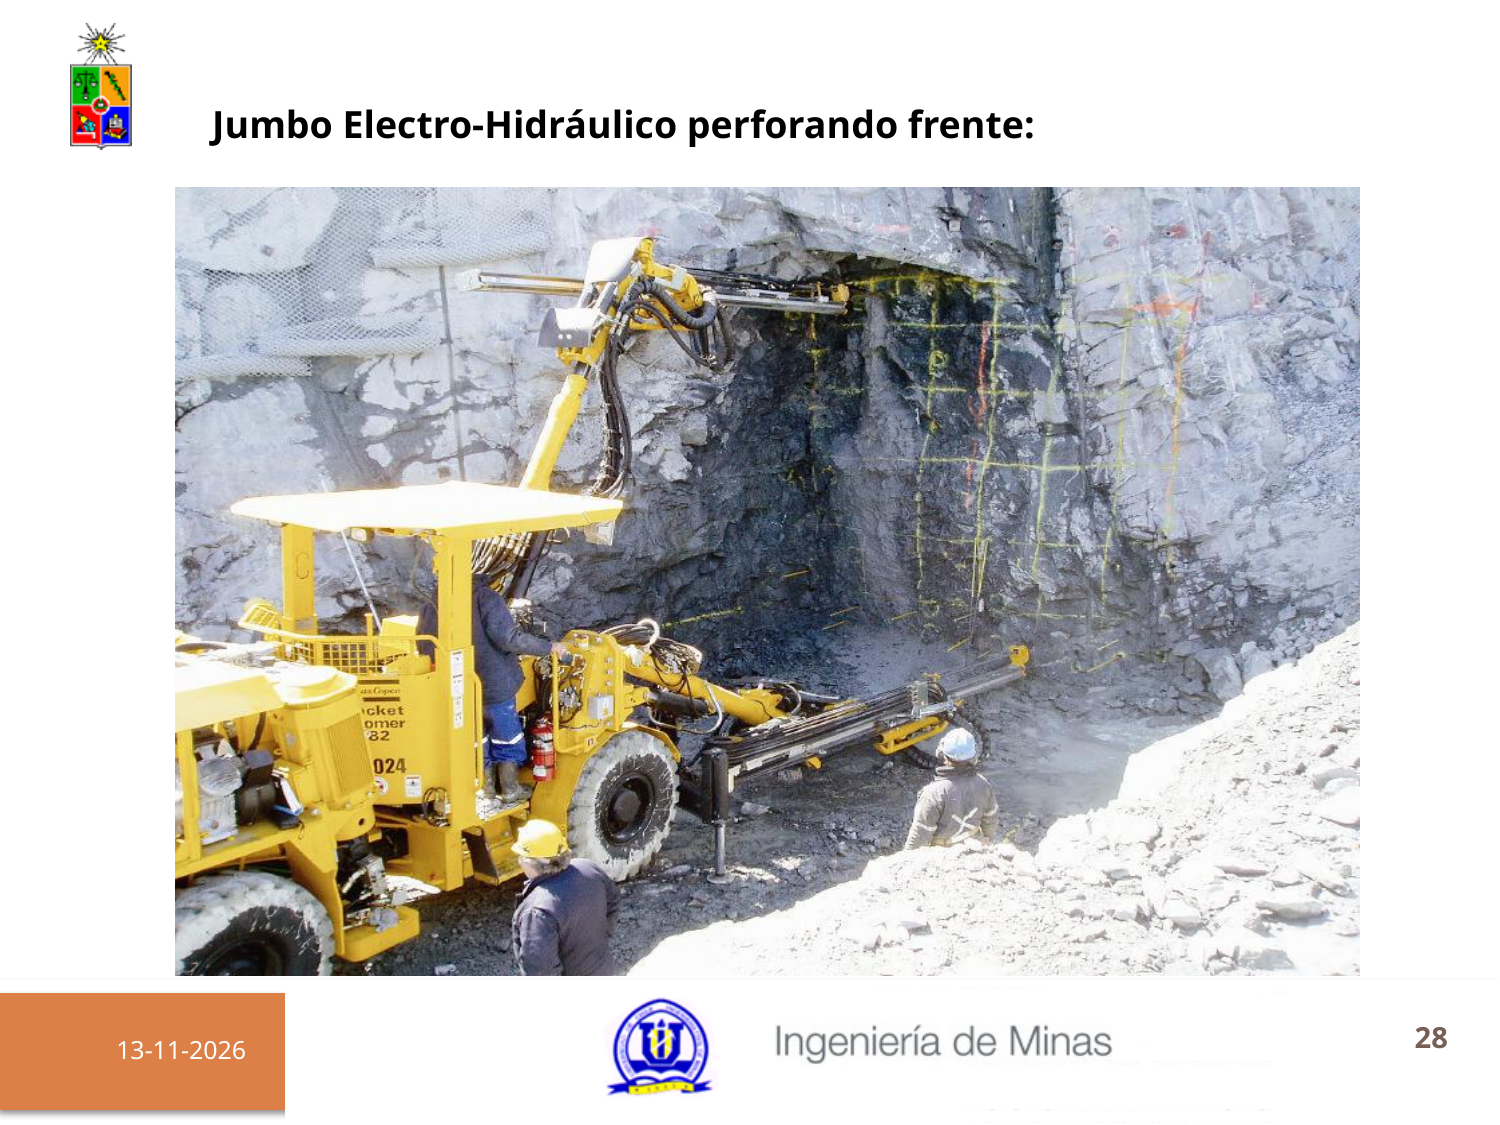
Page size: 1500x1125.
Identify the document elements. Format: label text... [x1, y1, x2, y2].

picture [285, 980, 1500, 1125]
picture [175, 187, 1360, 976]
picture [69, 23, 132, 151]
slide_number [12, 995, 279, 1108]
text_box Jumbo Electro-Hidráulico perforando frente: [197, 93, 1051, 154]
